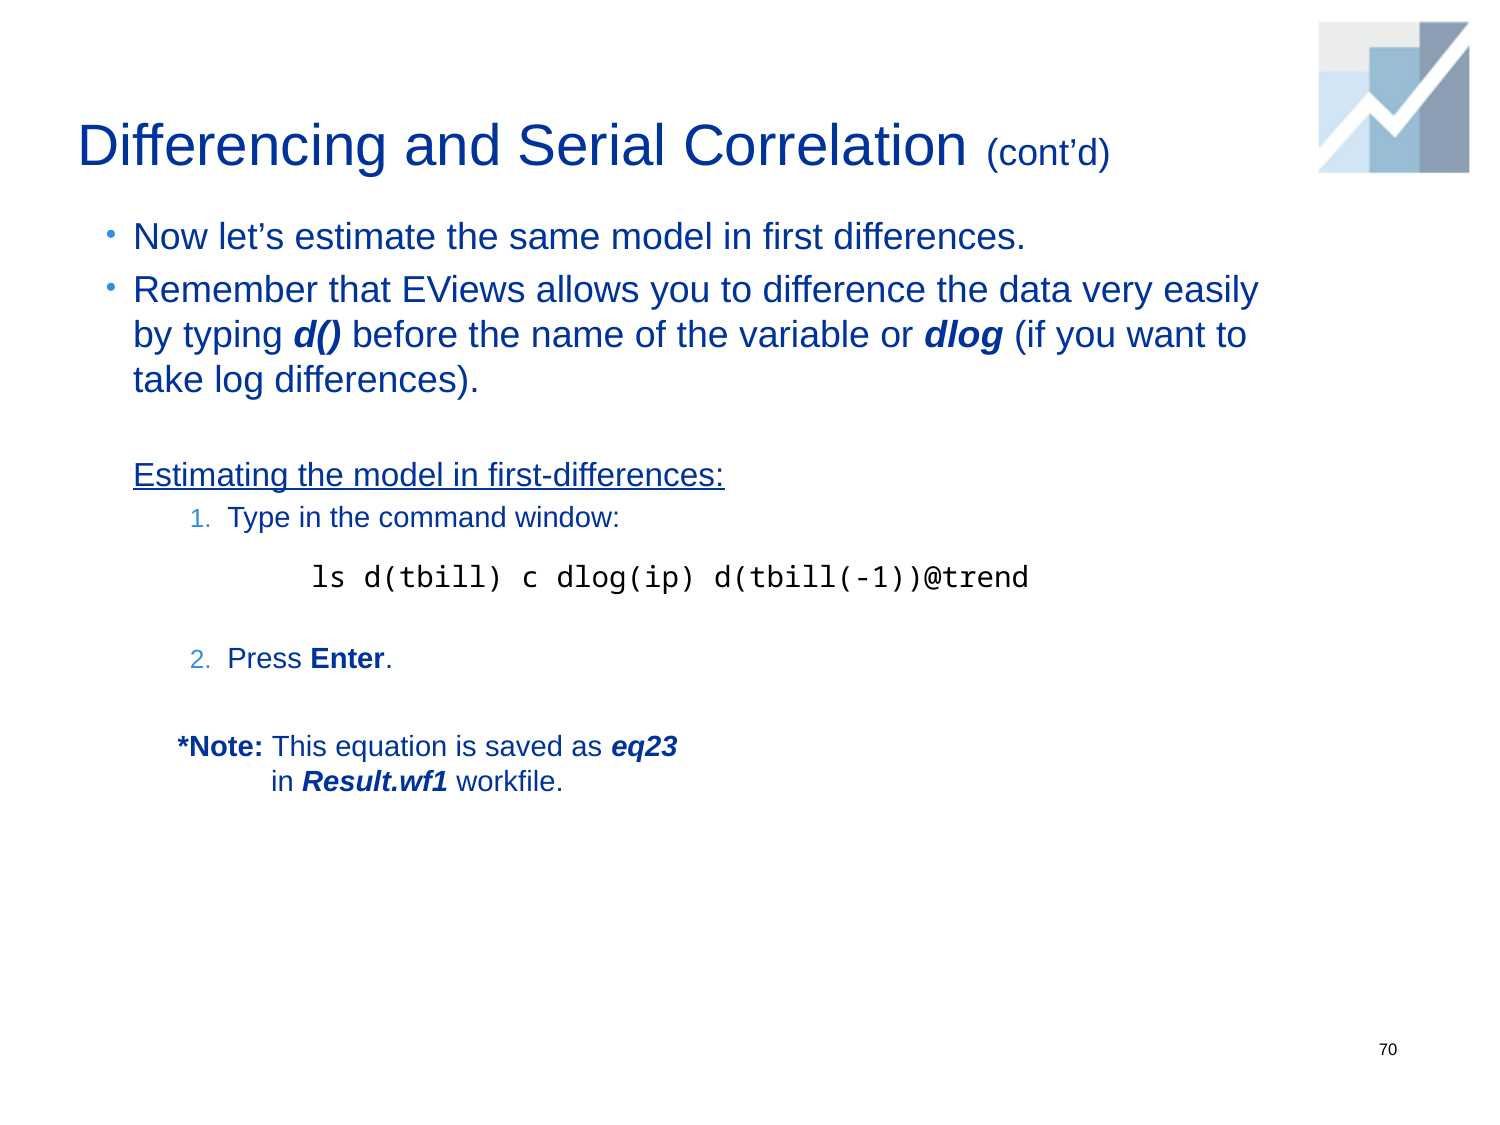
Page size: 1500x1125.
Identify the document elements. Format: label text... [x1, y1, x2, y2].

picture [1300, 11, 1479, 181]
title Differencing and Serial Correlation (cont’d) [62, 0, 1297, 185]
slide_number 70 [1262, 1015, 1413, 1067]
text_box *Note: This equation is saved as eq23 in Result.wf1 workfile. [162, 719, 699, 803]
text_box Now let’s estimate the same model in first differences. Remember that EViews allows you to difference the data very easily by typing d() before the name of the variable or dlog (if you want to take log differences). Estimating the model in first-differences: Type in the command window: ls d(tbill) c dlog(ip) d(tbill(-1))@trend Press Enter. [90, 204, 1308, 859]
